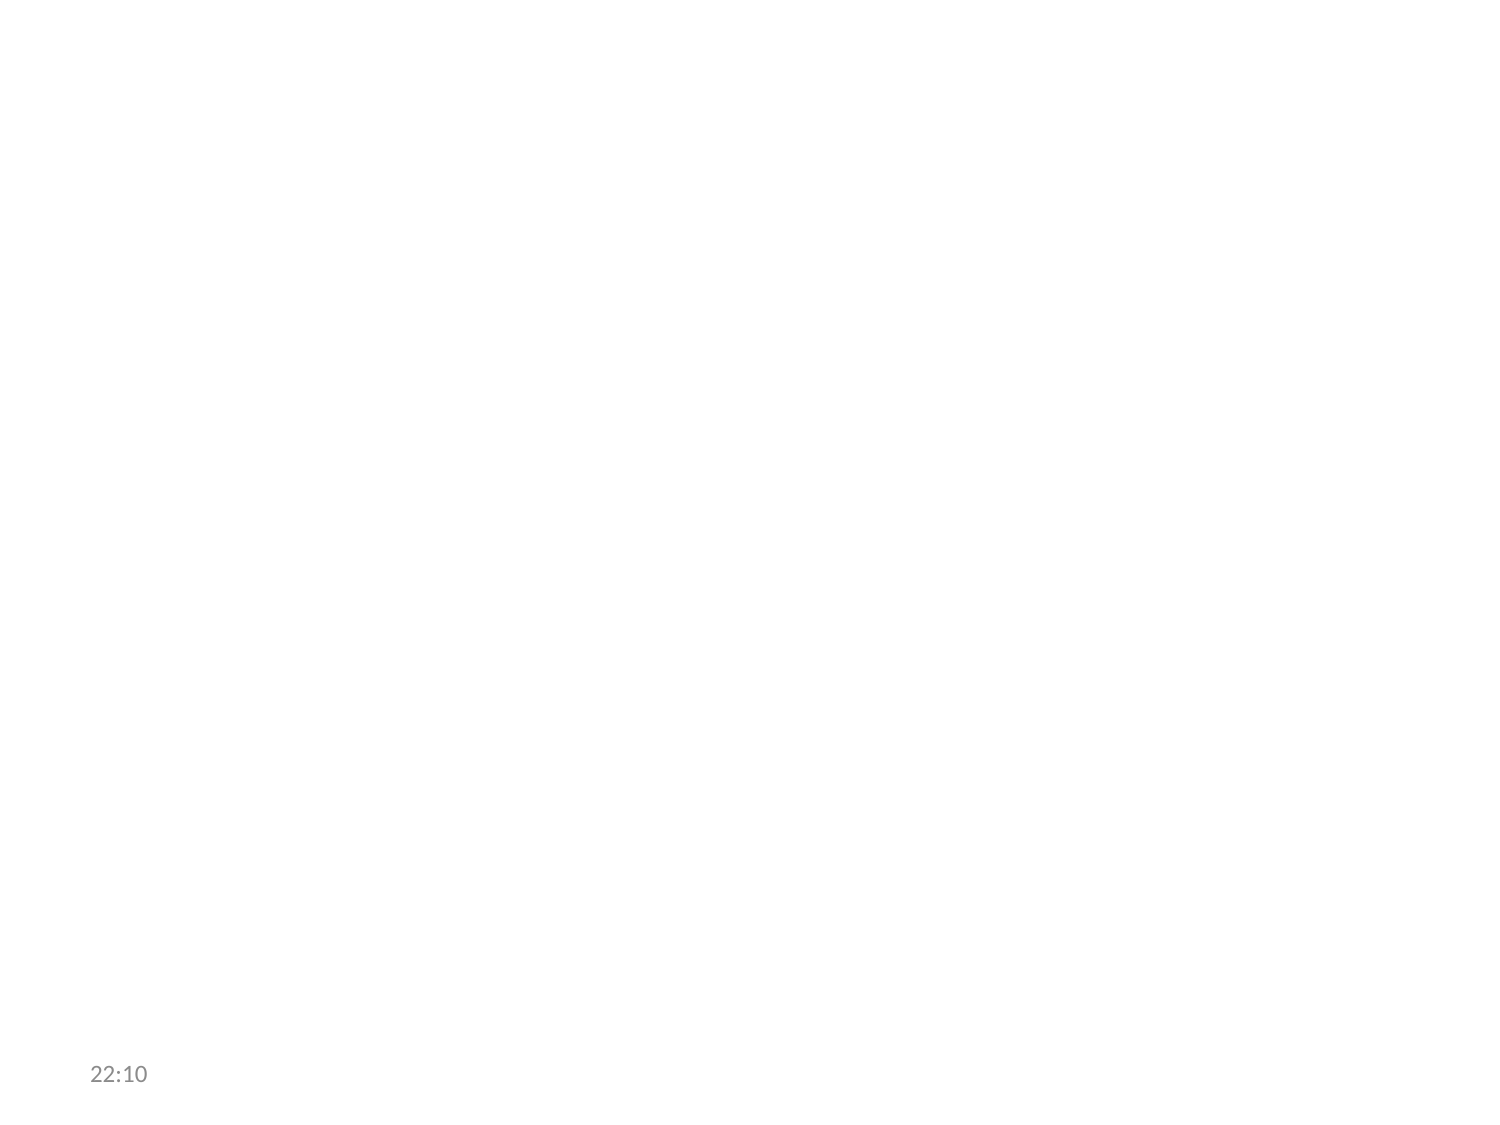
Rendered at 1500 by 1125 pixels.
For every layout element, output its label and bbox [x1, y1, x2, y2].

slide_number [75, 1042, 425, 1103]
